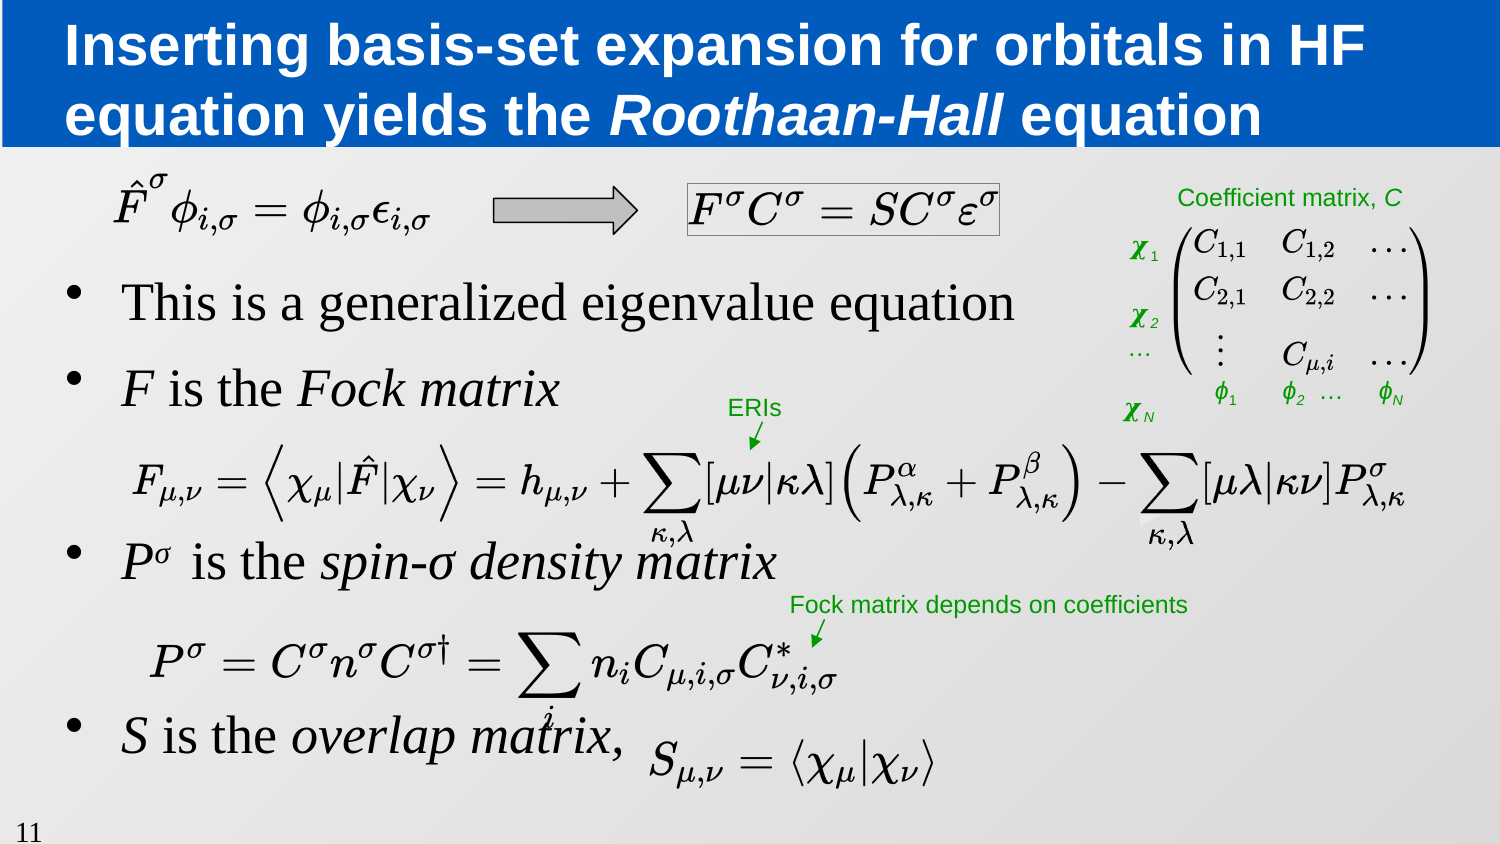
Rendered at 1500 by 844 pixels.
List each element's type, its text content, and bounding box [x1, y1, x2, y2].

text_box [749, 421, 763, 451]
slide_number 11 [0, 806, 101, 844]
text_box [493, 186, 638, 235]
list This is a generalized eigenvalue equation F is the Fock matrix Pσ is the spin-σ density matrix S is the overlap matrix, [49, 171, 1488, 760]
title Inserting basis-set expansion for orbitals in HF equation yields the Roothaan-Hall equation [50, 0, 1500, 147]
text_box ERIs [712, 384, 837, 429]
picture [148, 632, 938, 790]
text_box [1105, 173, 1463, 413]
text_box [811, 619, 825, 649]
picture [130, 444, 1407, 553]
picture [687, 183, 1001, 237]
picture [112, 173, 432, 237]
text_box Fock matrix depends on coefficients [774, 581, 1225, 627]
